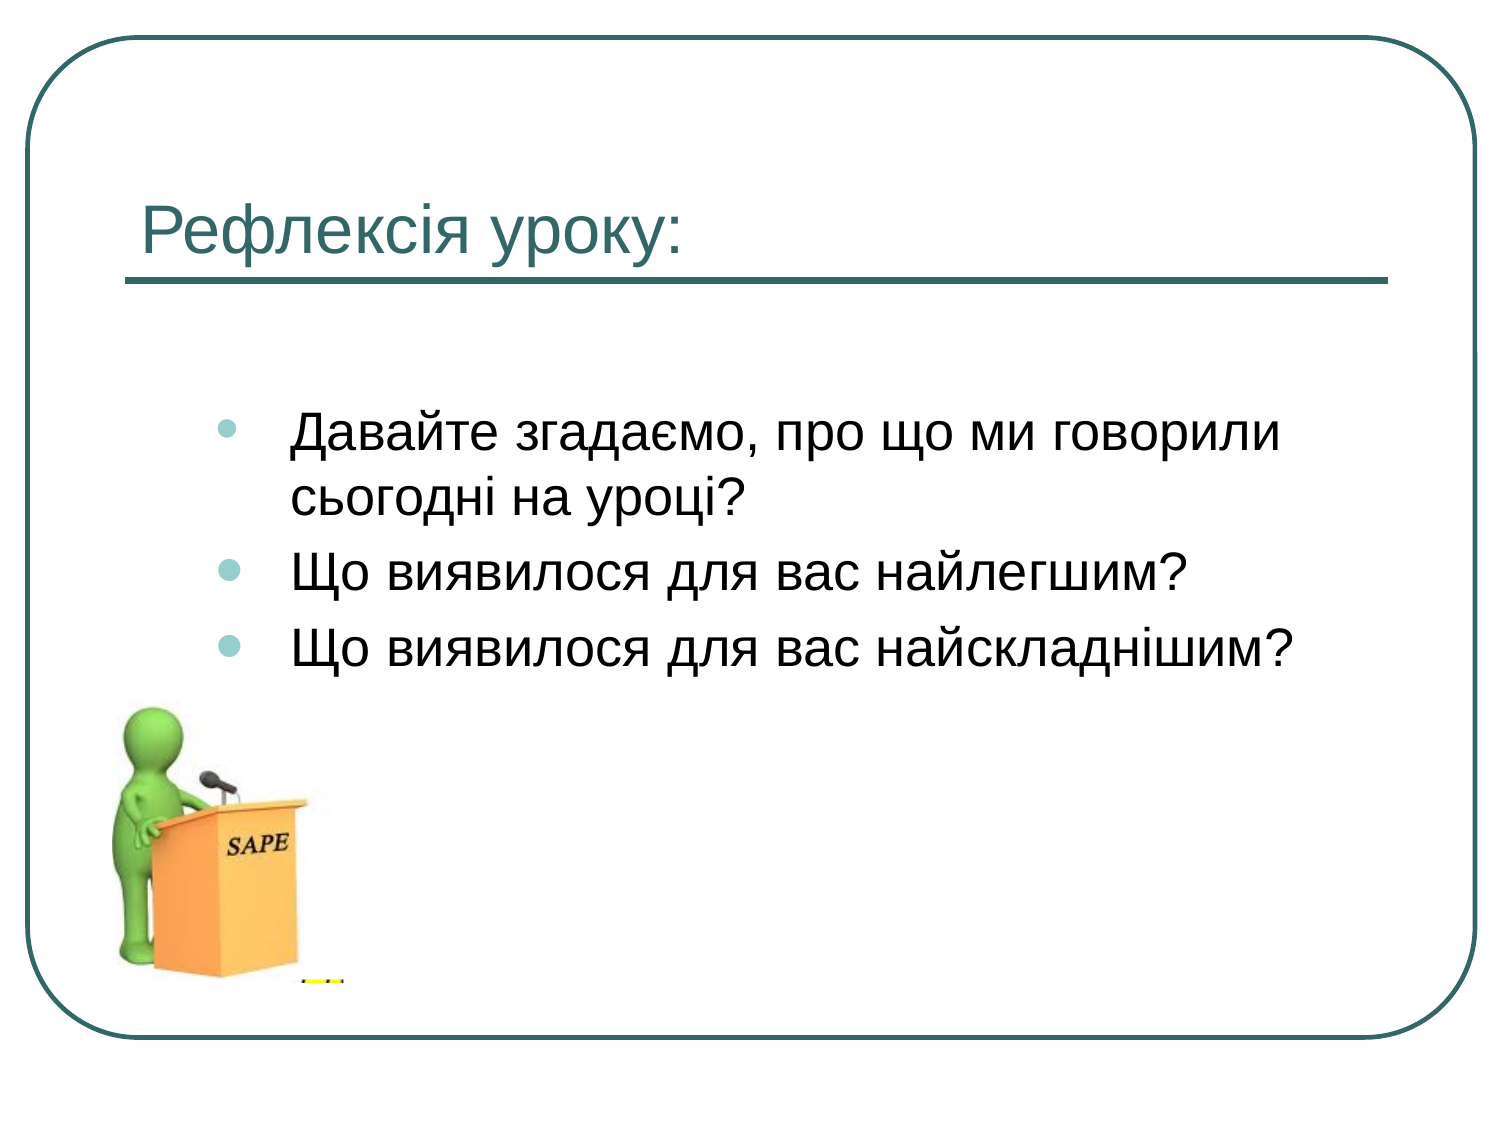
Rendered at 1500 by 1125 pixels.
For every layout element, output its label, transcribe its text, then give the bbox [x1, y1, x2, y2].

text_box [112, 699, 344, 983]
title Рефлексія уроку: [125, 87, 1388, 275]
list Давайте згадаємо, про що ми говорили сьогодні на уроці? Що виявилося для вас найлегшим? Що виявилося для вас найскладнішим? [125, 312, 1388, 975]
